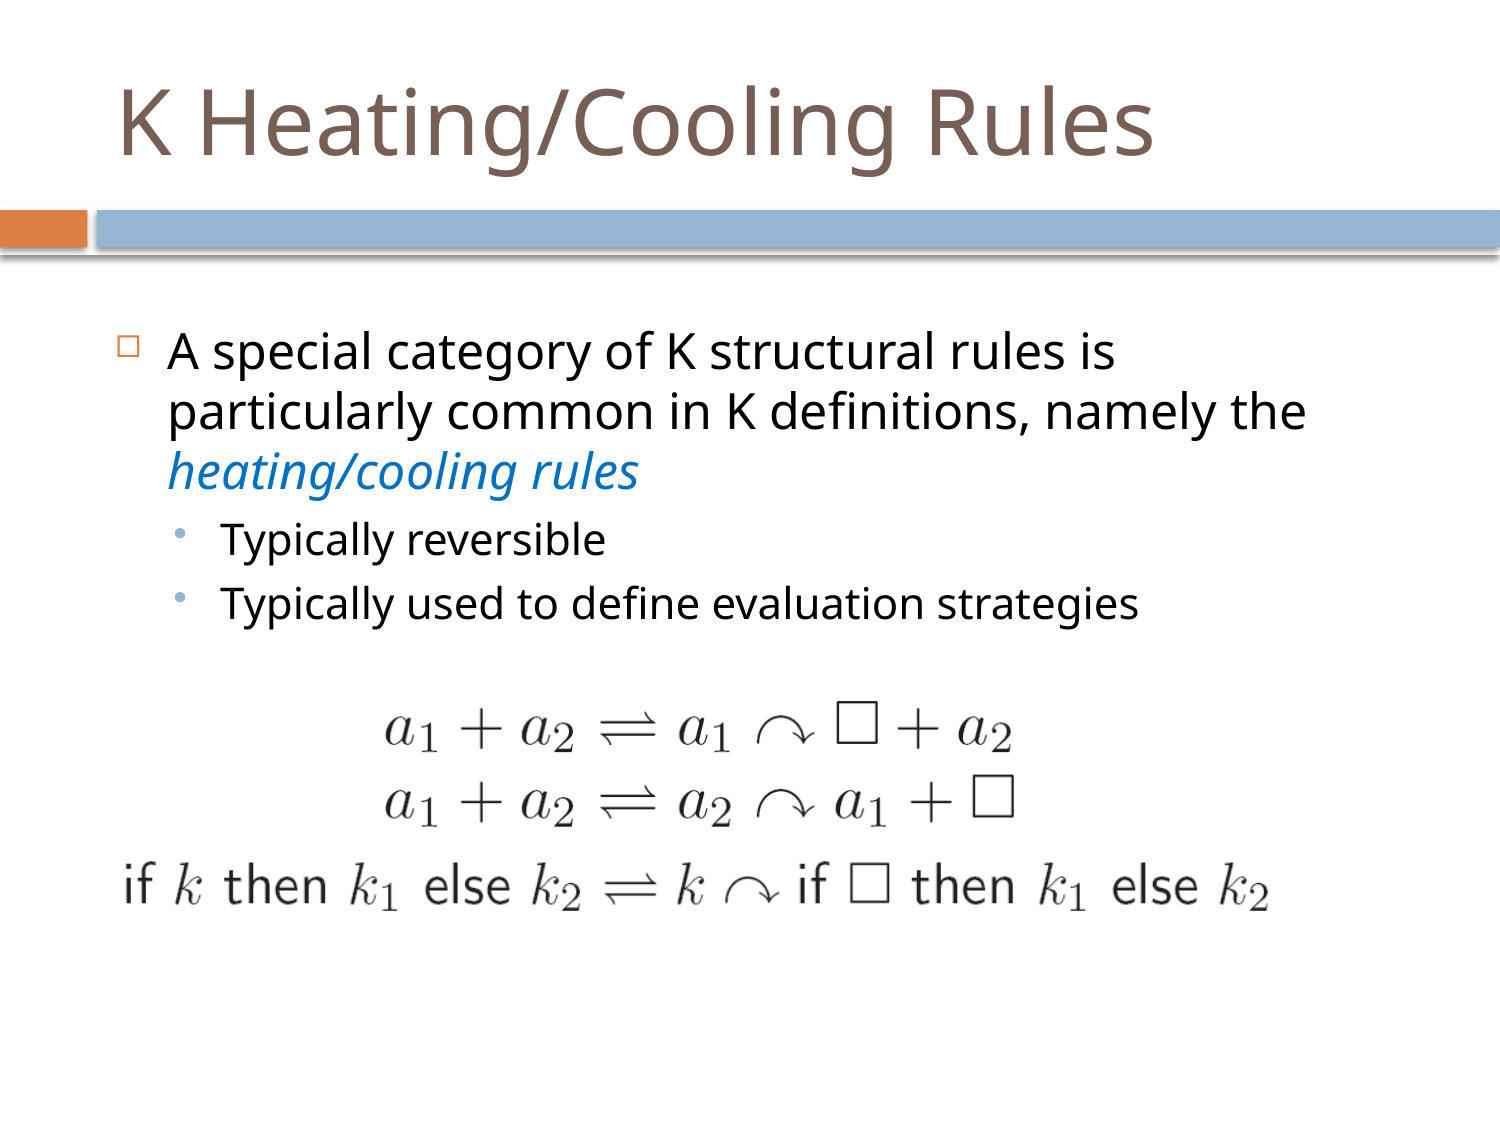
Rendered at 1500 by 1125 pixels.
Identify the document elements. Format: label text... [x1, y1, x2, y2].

list A special category of K structural rules is particularly common in K definitions, namely the heating/cooling rules Typically reversible Typically used to define evaluation strategies [100, 312, 1388, 1000]
title K Heating/Cooling Rules [100, 37, 1438, 200]
picture [112, 699, 1288, 926]
